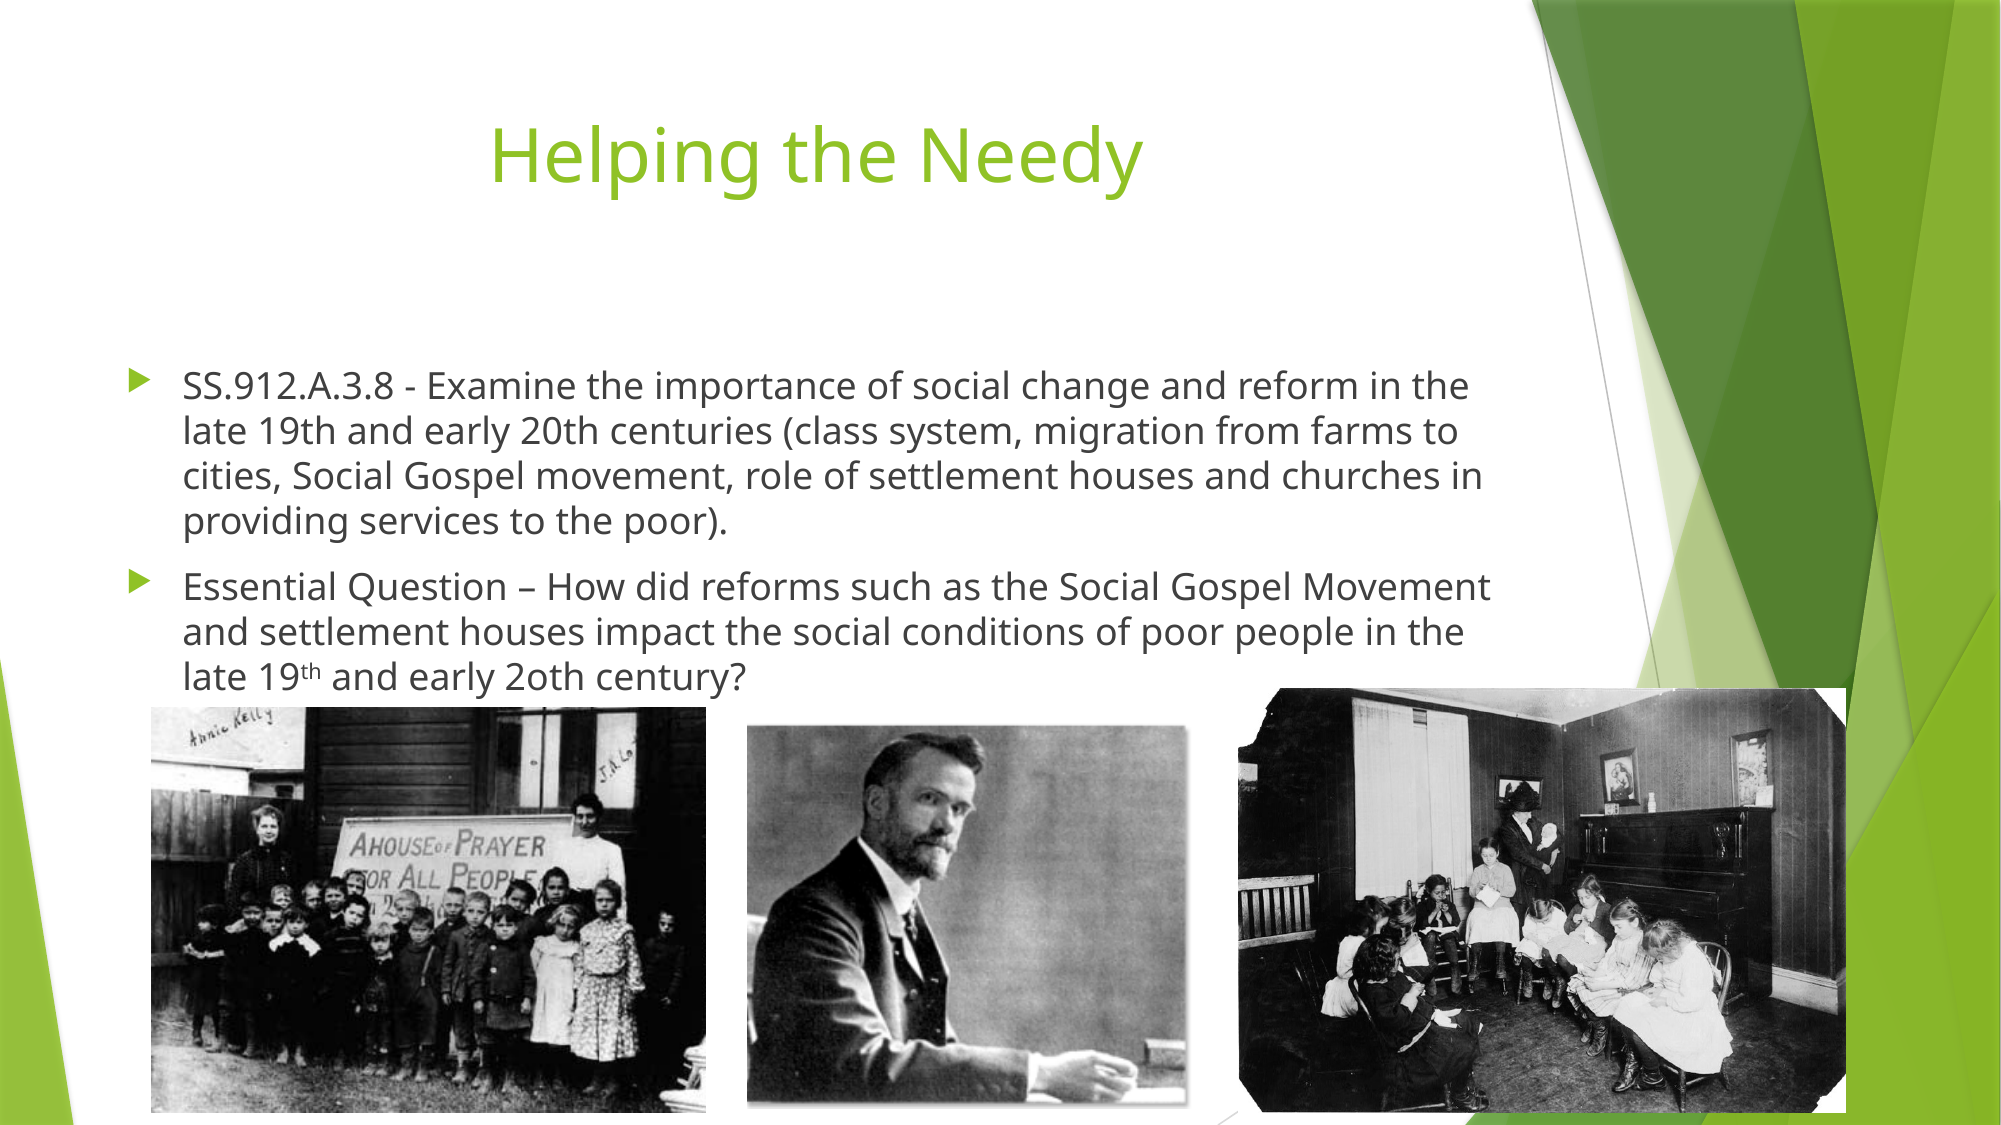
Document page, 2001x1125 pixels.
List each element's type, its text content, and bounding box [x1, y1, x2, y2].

list SS.912.A.3.8 - Examine the importance of social change and reform in the late 19th and early 20th centuries (class system, migration from farms to cities, Social Gospel movement, role of settlement houses and churches in providing services to the poor). Essential Question – How did reforms such as the Social Gospel Movement and settlement houses impact the social conditions of poor people in the late 19th and early 2oth century? [111, 354, 1522, 992]
picture [746, 707, 1193, 1109]
title Helping the Needy [111, 99, 1522, 317]
picture [151, 707, 707, 1113]
picture [1237, 688, 1846, 1113]
